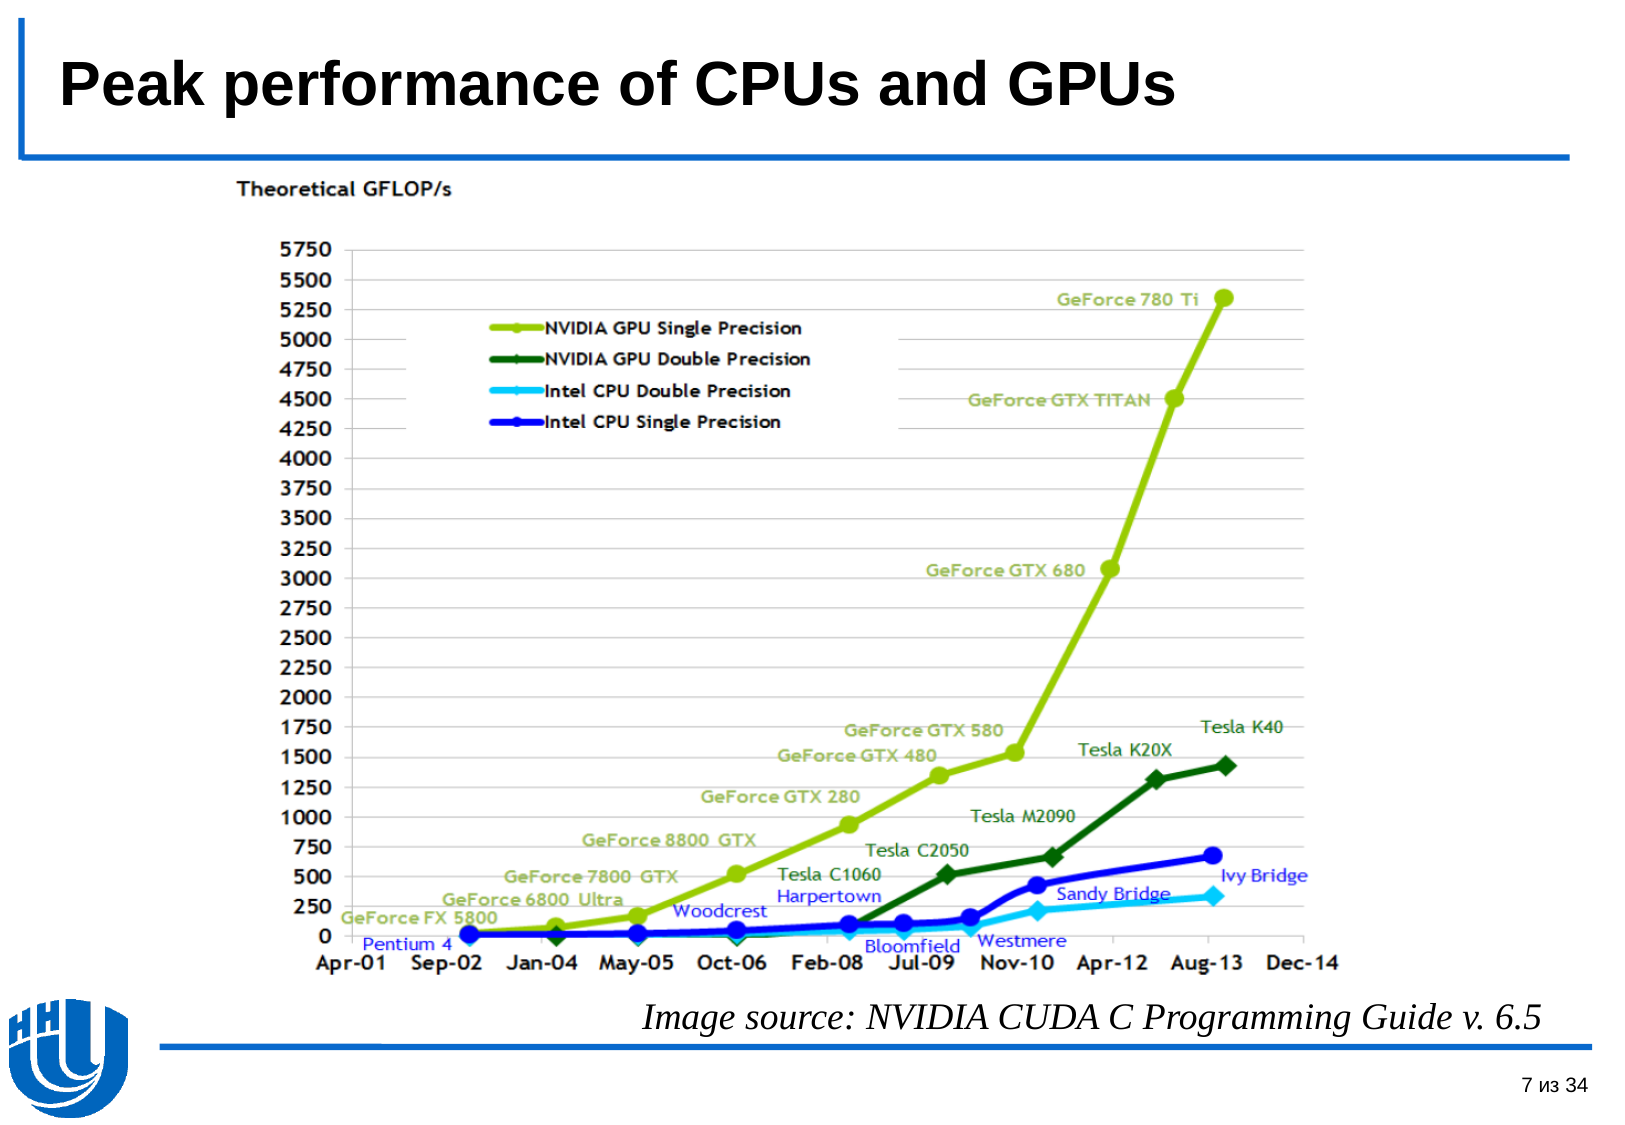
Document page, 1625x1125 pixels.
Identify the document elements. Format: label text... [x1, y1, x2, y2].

picture [220, 172, 1356, 987]
picture [9, 999, 128, 1118]
title Peak performance of CPUs and GPUs [44, 34, 1535, 127]
slide_number 7 [1449, 1051, 1604, 1125]
text_box Image source: NVIDIA CUDA C Programming Guide v. 6.5 [150, 984, 1558, 1032]
